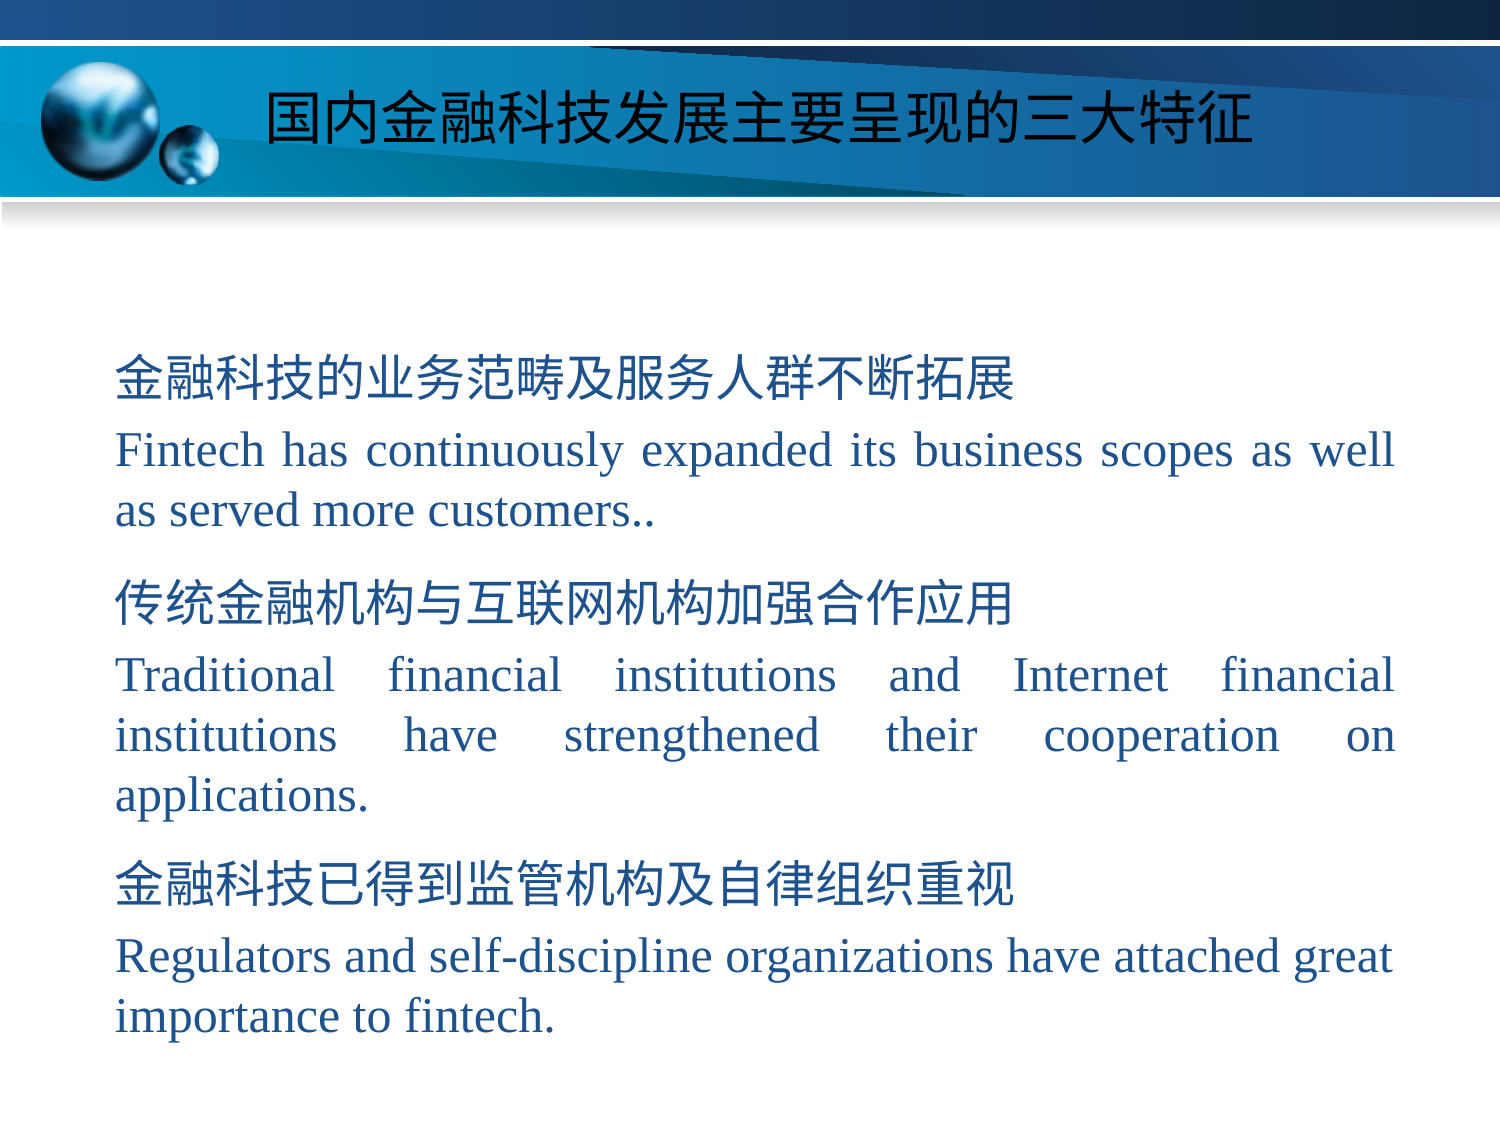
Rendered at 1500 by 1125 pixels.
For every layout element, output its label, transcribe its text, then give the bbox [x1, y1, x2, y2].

text_box 金融科技已得到监管机构及自律组织重视 Regulators and self-discipline organizations have attached great importance to fintech. [100, 844, 1412, 1050]
text_box 金融科技的业务范畴及服务人群不断拓展 Fintech has continuously expanded its business scopes as well as served more customers.. [100, 338, 1412, 544]
title 国内金融科技发展主要呈现的三大特征 [249, 44, 1426, 188]
picture [42, 63, 159, 180]
picture [160, 126, 218, 184]
text_box 传统金融机构与互联网机构加强合作应用 Traditional financial institutions and Internet financial institutions have strengthened their cooperation on applications. [100, 563, 1412, 829]
